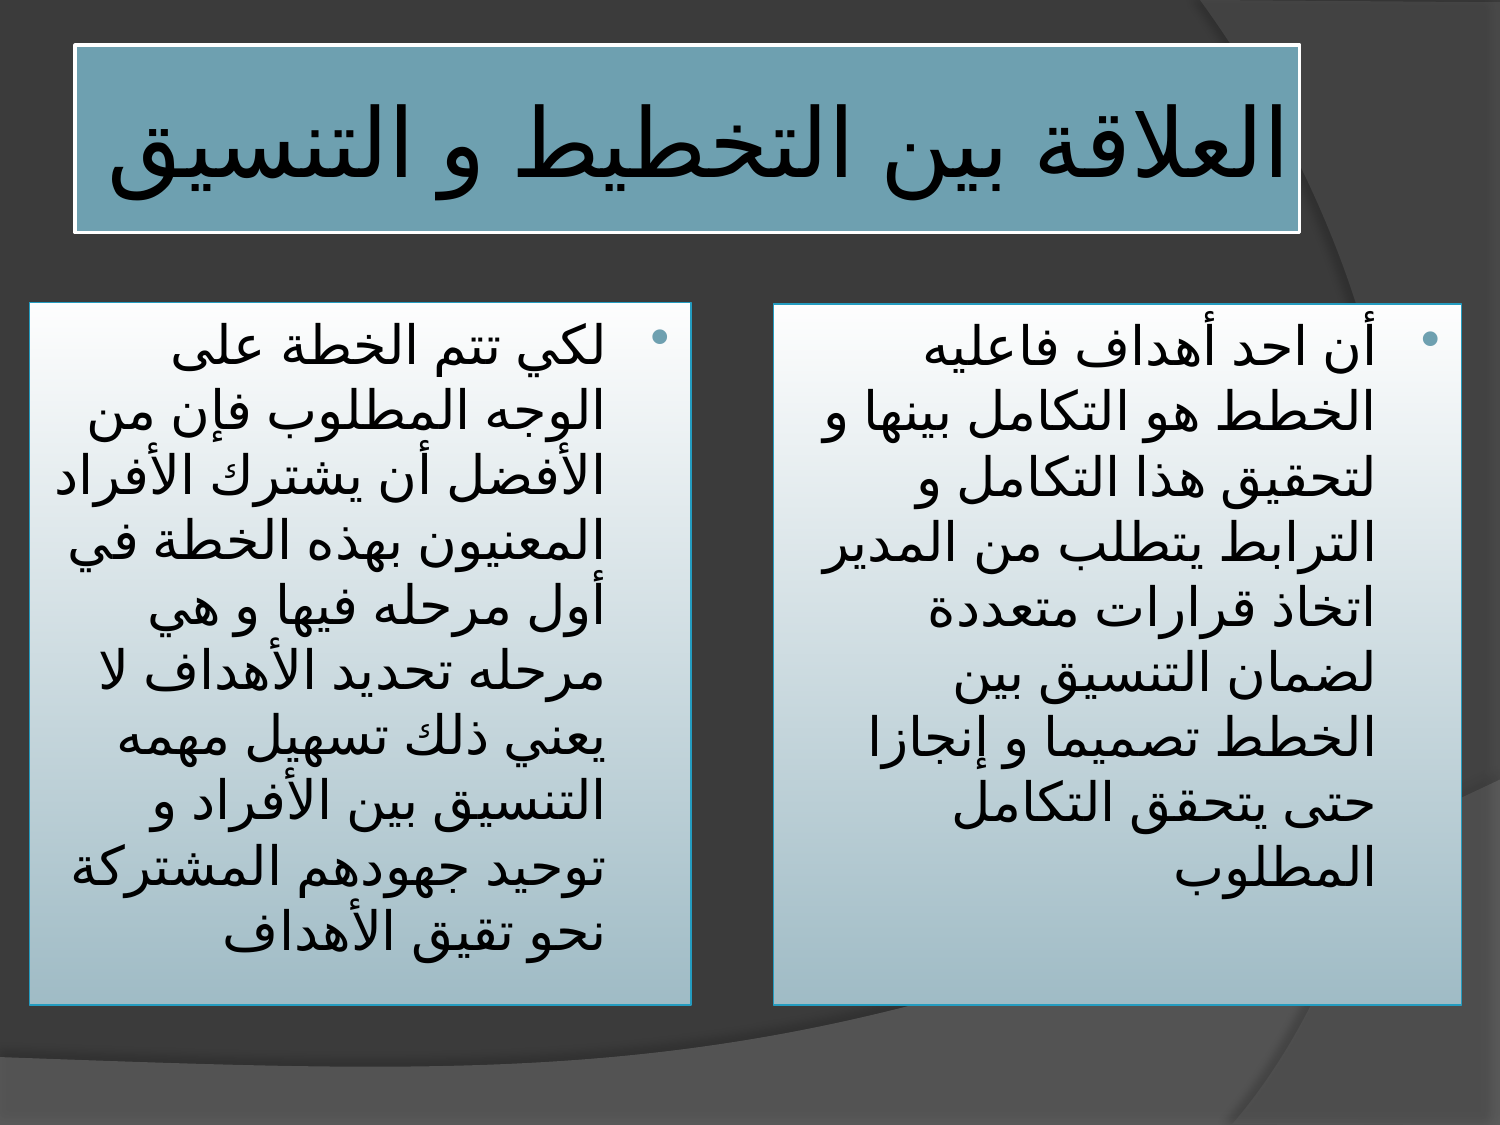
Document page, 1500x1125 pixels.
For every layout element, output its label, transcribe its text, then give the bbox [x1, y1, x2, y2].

list أن احد أهداف فاعليه الخطط هو التكامل بينها و لتحقيق هذا التكامل و الترابط يتطلب من المدير اتخاذ قرارات متعددة لضمان التنسيق بين الخطط تصميما و إنجازا حتى يتحقق التكامل المطلوب [773, 303, 1462, 1006]
title العلاقة بين التخطيط و التنسيق [73, 43, 1301, 234]
list لكي تتم الخطة على الوجه المطلوب فإن من الأفضل أن يشترك الأفراد المعنيون بهذه الخطة في أول مرحله فيها و هي مرحله تحديد الأهداف لا يعني ذلك تسهيل مهمه التنسيق بين الأفراد و توحيد جهودهم المشتركة نحو تقيق الأهداف [29, 302, 692, 1006]
